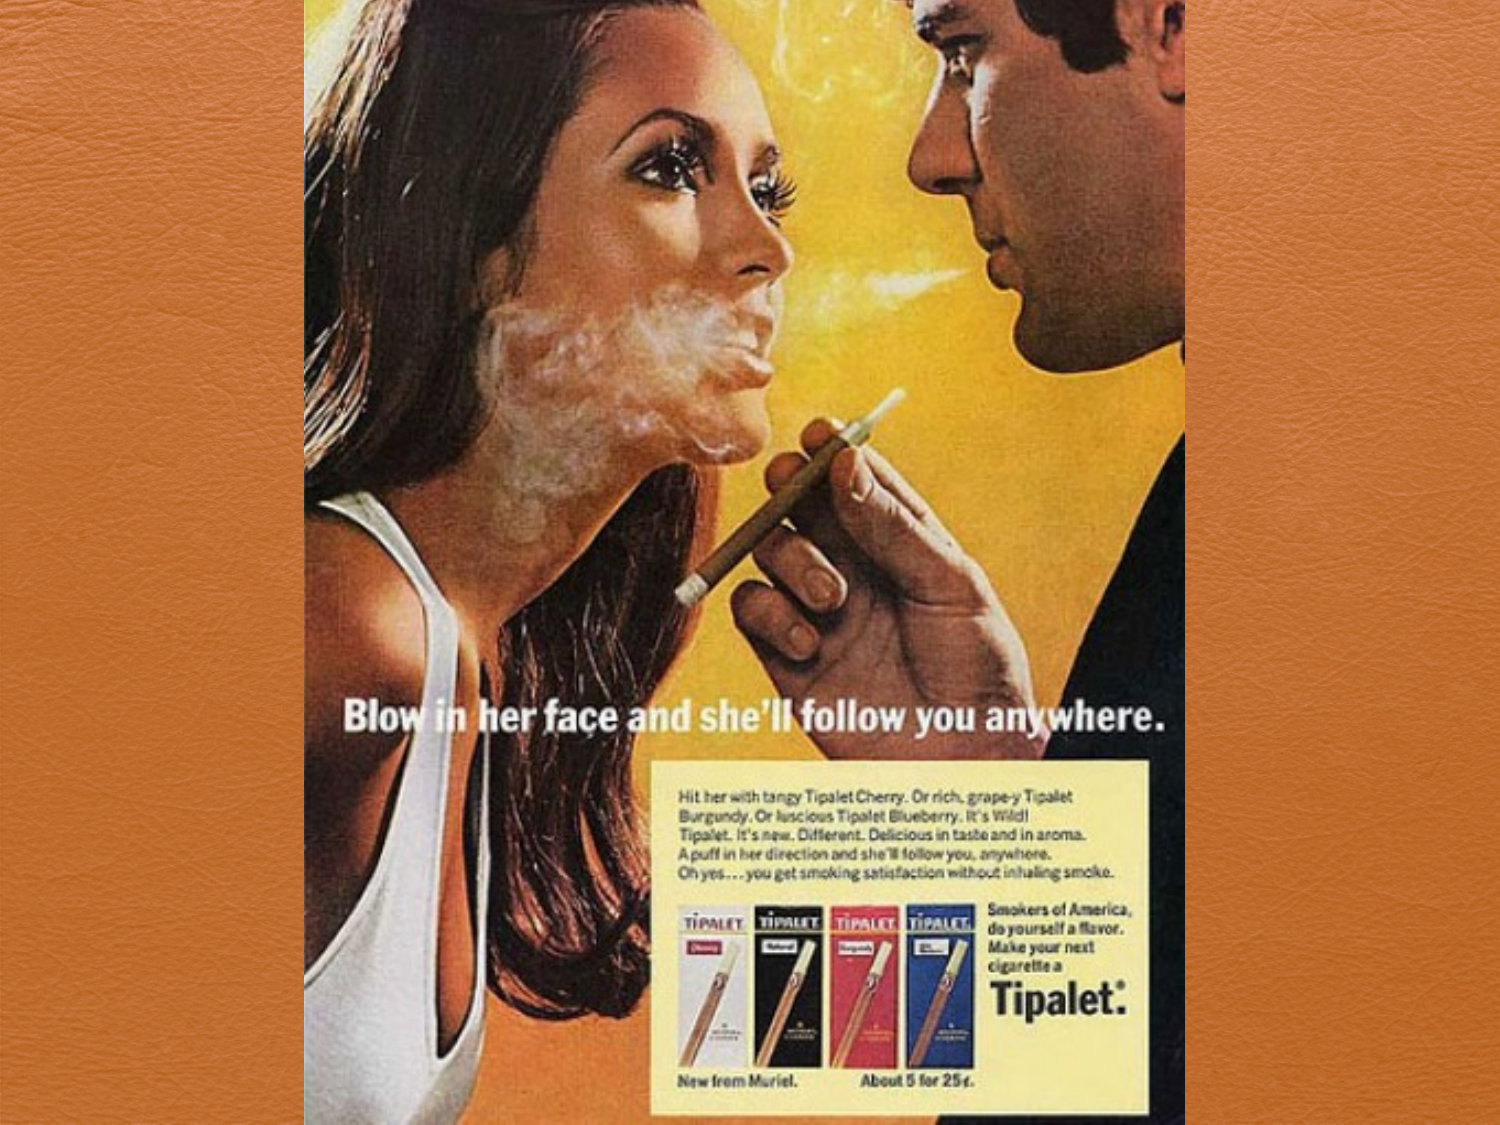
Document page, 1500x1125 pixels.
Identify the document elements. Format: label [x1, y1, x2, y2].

list [302, 0, 1187, 1125]
